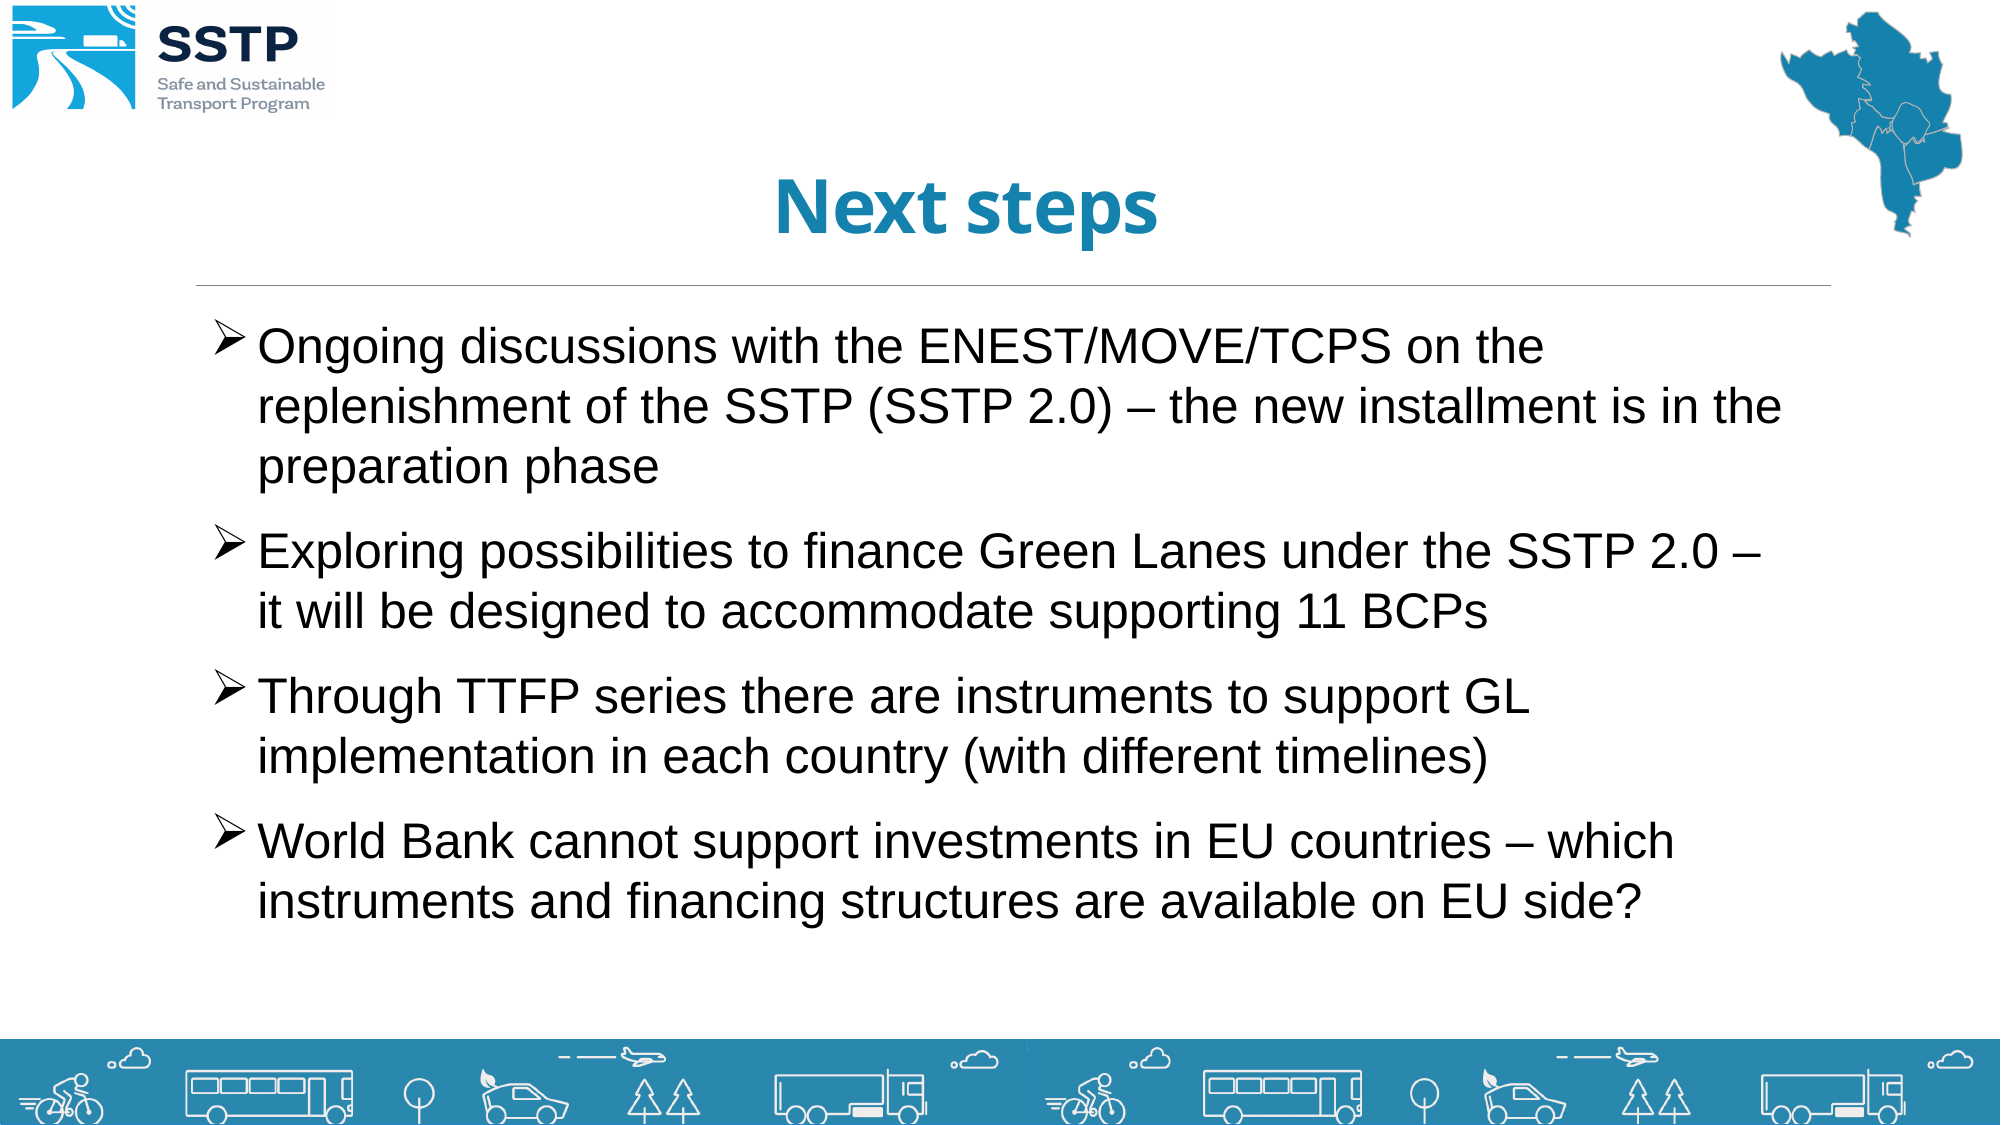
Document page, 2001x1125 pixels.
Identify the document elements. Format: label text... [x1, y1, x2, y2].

picture [6, 0, 330, 116]
text_box Ongoing discussions with the ENEST/MOVE/TCPS on the replenishment of the SSTP (SSTP 2.0) – the new installment is in the preparation phase Exploring possibilities to finance Green Lanes under the SSTP 2.0 – it will be designed to accommodate supporting 11 BCPs Through TTFP series there are instruments to support GL implementation in each country (with different timelines) World Bank cannot support investments in EU countries – which instruments and financing structures are available on EU side? [195, 305, 1805, 936]
title Next steps [103, 31, 1829, 257]
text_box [1778, 11, 1970, 238]
picture [0, 1038, 2000, 1125]
